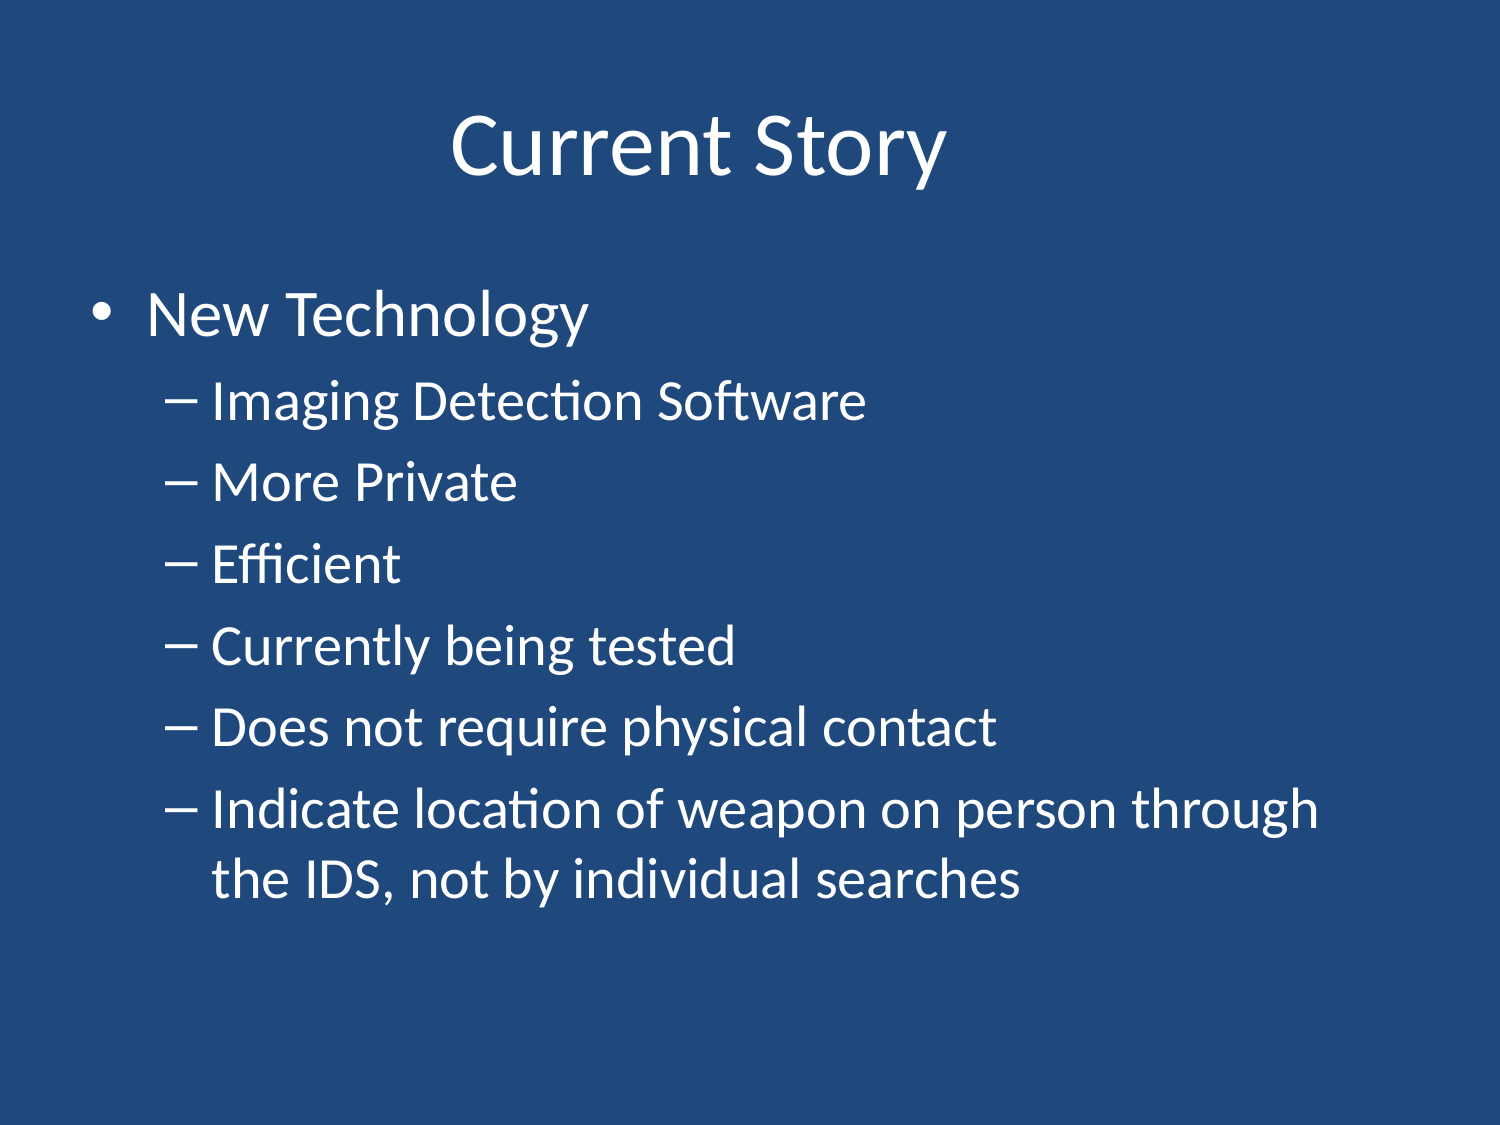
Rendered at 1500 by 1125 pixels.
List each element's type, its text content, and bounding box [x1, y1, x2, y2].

list New Technology Imaging Detection Software More Private Efficient Currently being tested Does not require physical contact Indicate location of weapon on person through the IDS, not by individual searches [75, 262, 1425, 1005]
title Current Story [75, 45, 1425, 233]
